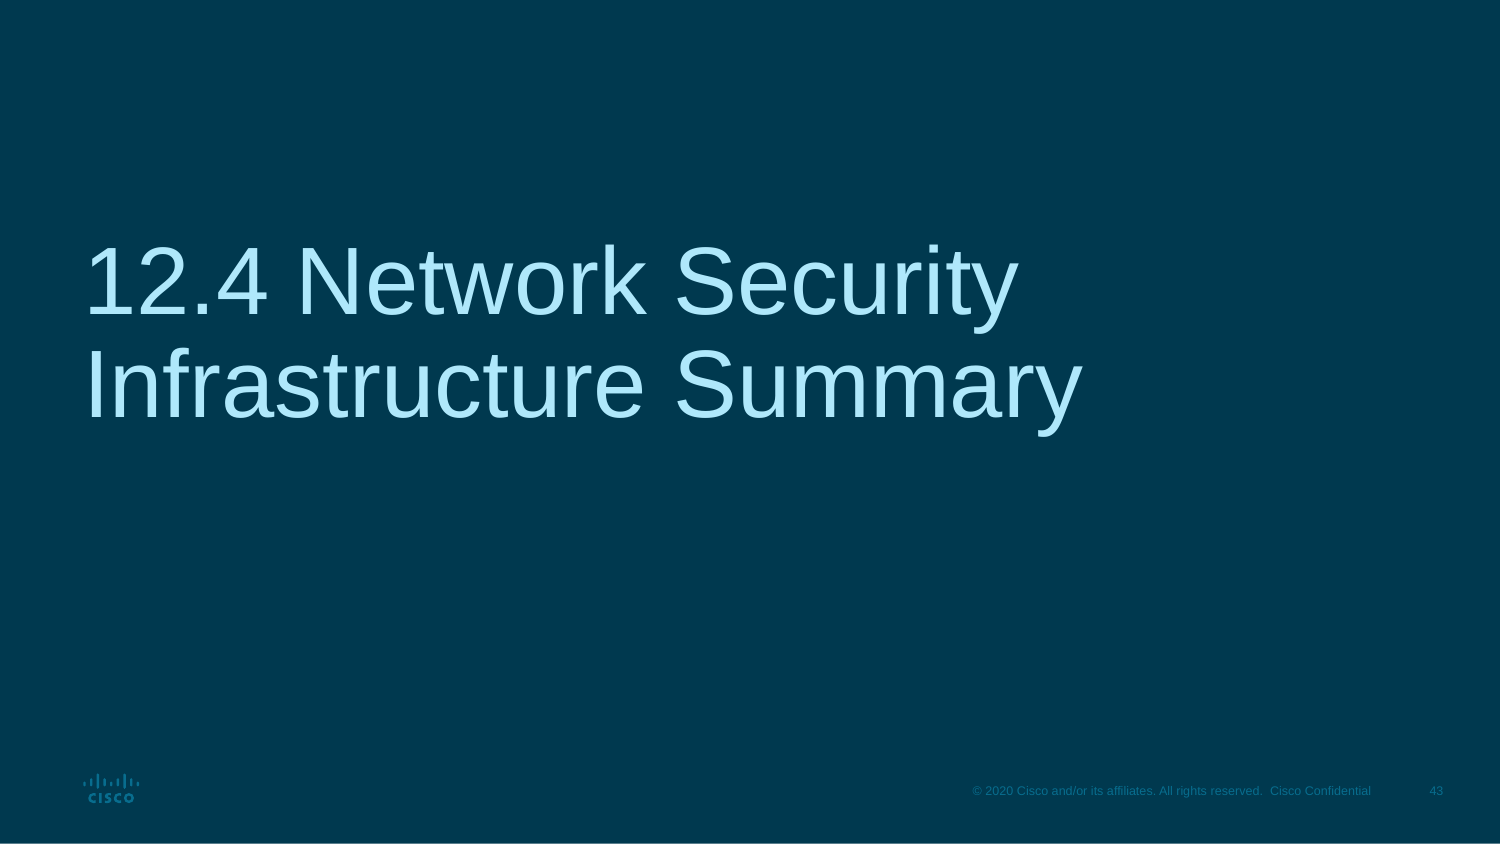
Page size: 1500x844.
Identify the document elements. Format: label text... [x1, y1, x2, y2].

title 12.4 Network Security Infrastructure Summary [68, 150, 1480, 446]
